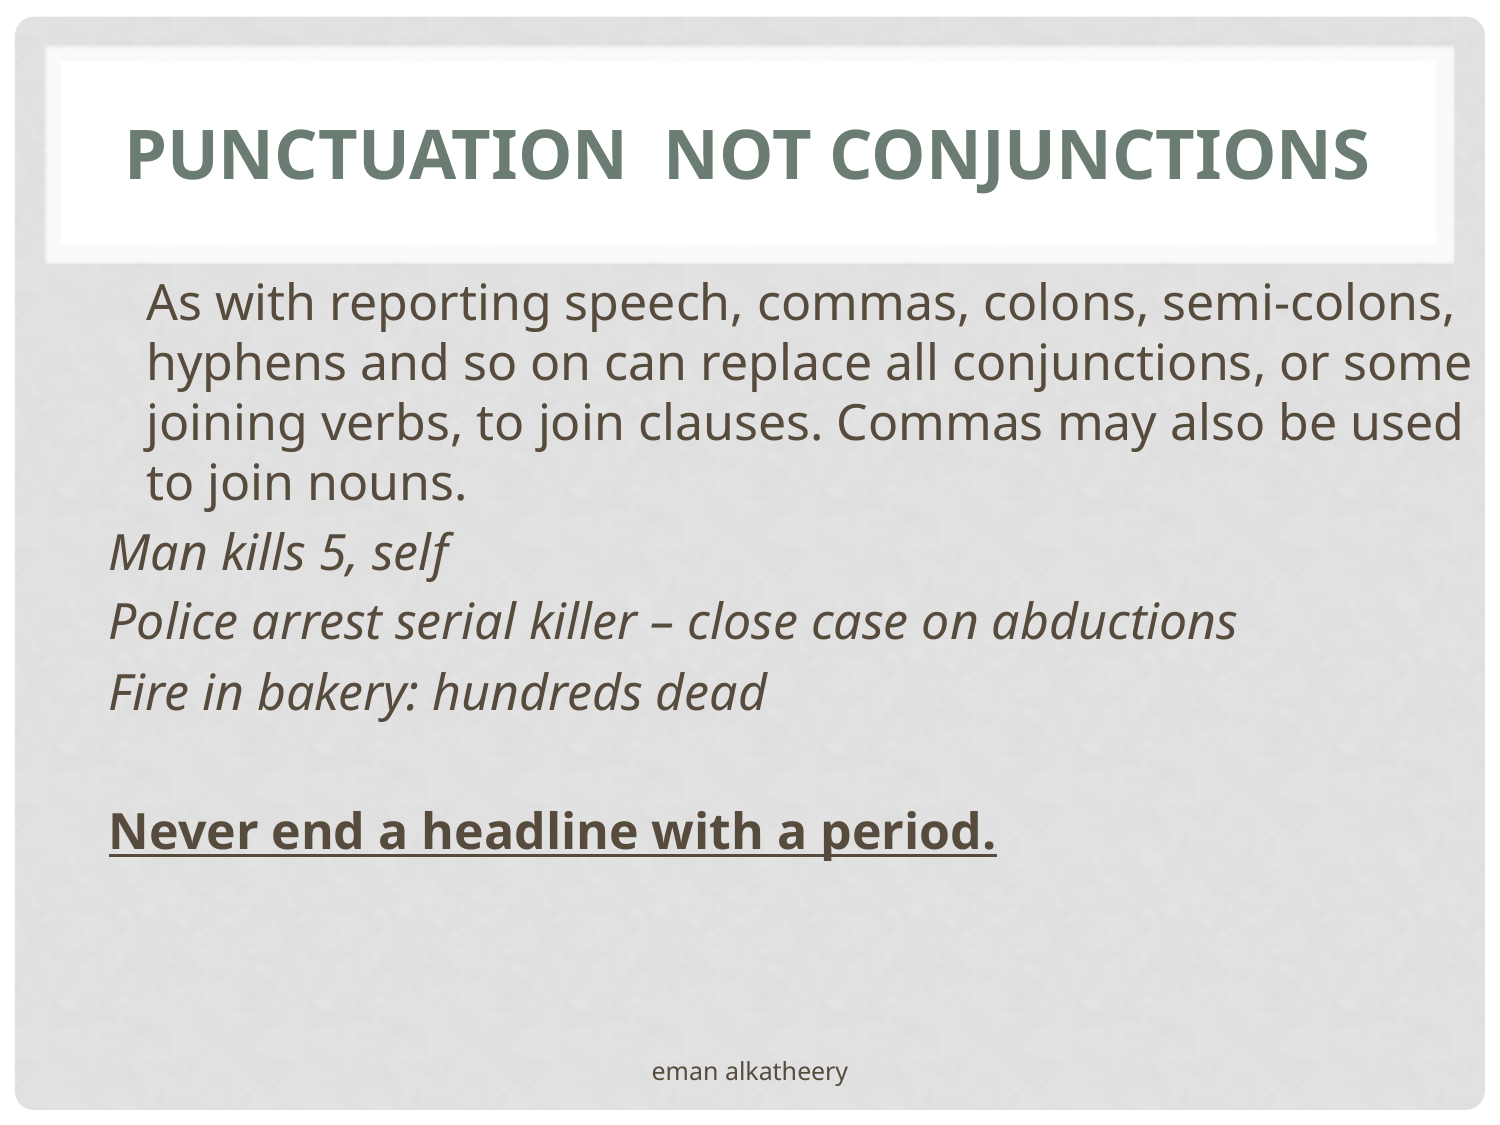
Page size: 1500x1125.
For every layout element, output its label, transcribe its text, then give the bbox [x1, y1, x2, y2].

footer eman alkatheery [512, 1042, 988, 1103]
title Punctuation not conjunctions [69, 66, 1425, 238]
list As with reporting speech, commas, colons, semi-colons, hyphens and so on can replace all conjunctions, or some joining verbs, to join clauses. Commas may also be used to join nouns. Man kills 5, self Police arrest serial killer – close case on abductions Fire in bakery: hundreds dead Never end a headline with a period. [75, 262, 1500, 1005]
